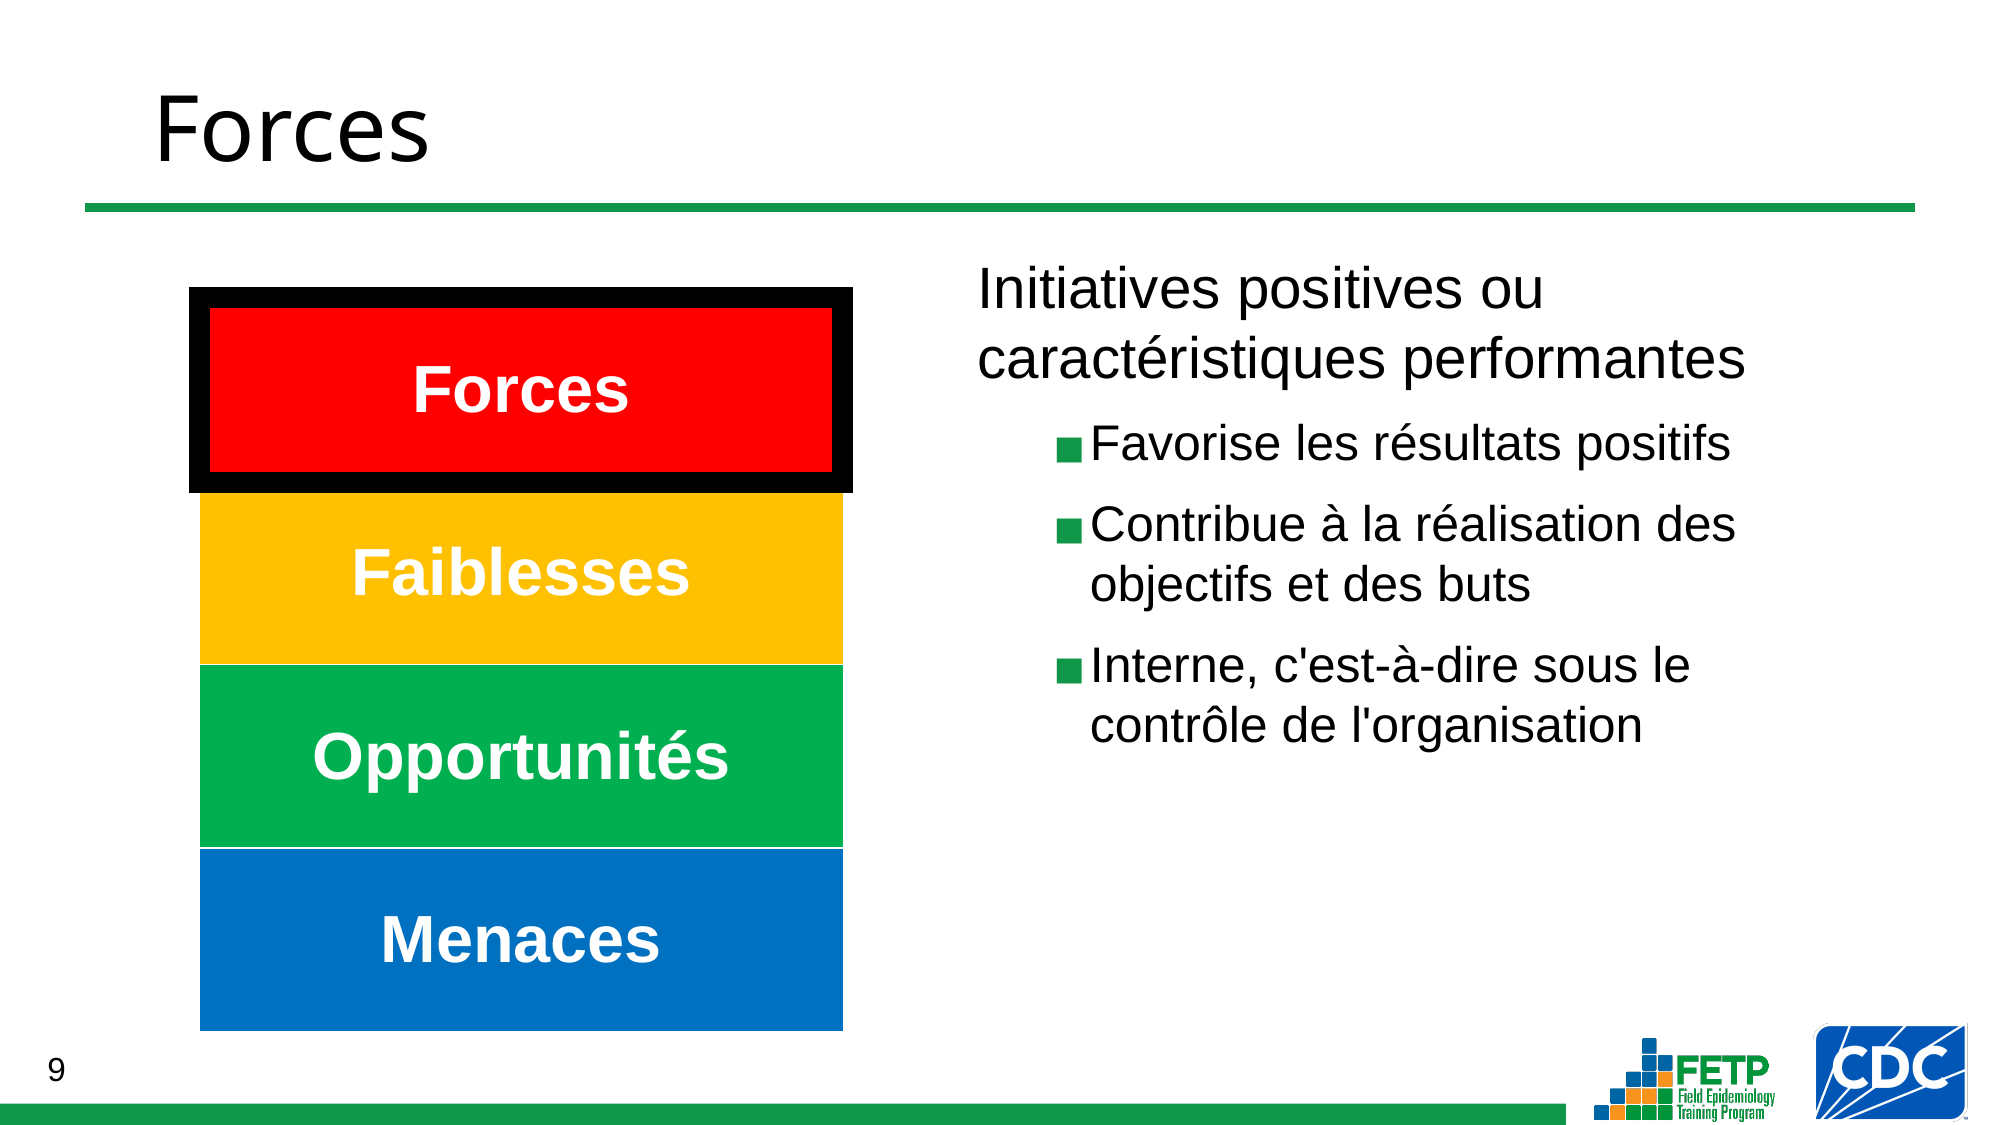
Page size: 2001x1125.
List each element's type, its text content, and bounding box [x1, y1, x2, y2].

picture [1813, 1023, 1968, 1122]
title Forces [137, 75, 1863, 207]
picture [1594, 1038, 1775, 1122]
table_cell Menaces [200, 849, 843, 1031]
list Initiatives positives ou caractéristiques performantes Favorise les résultats positifs Contribue à la réalisation des objectifs et des buts Interne, c'est-à-dire sous le contrôle de l'organisation [962, 242, 1863, 1004]
table_cell Opportunités [200, 665, 843, 847]
table_cell Faiblesses [200, 484, 843, 664]
text_box [199, 297, 843, 483]
